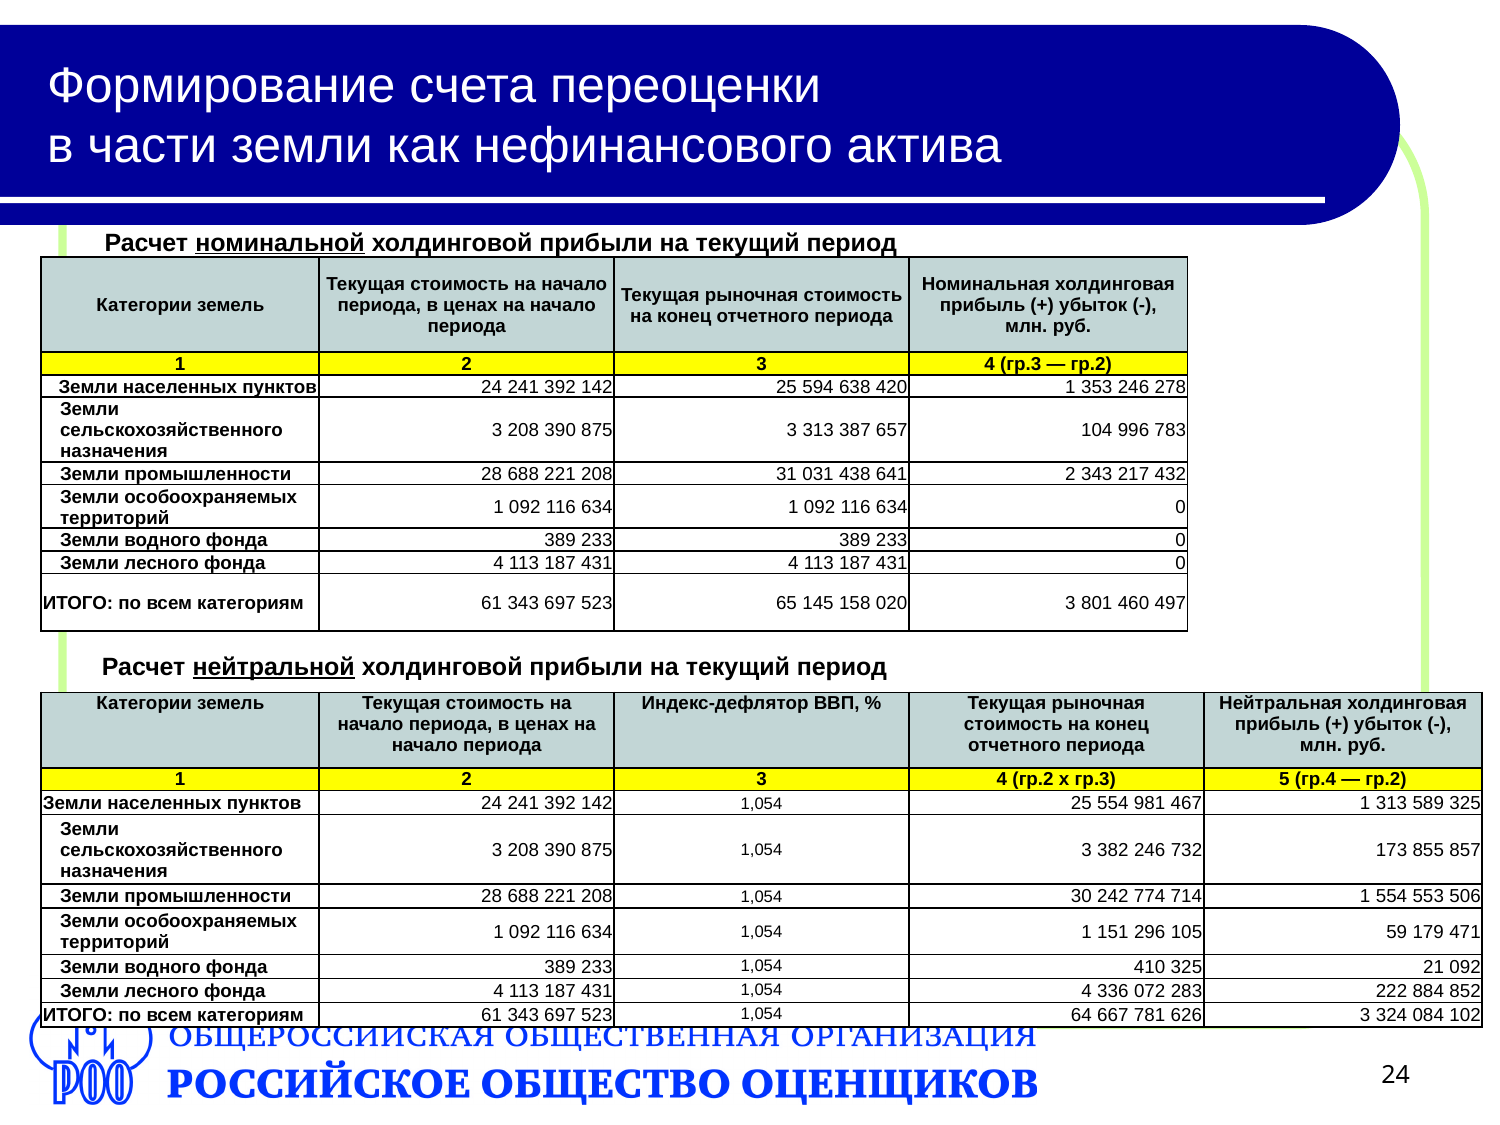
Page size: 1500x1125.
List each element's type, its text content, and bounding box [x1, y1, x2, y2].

text_box Расчет нейтральной холдинговой прибыли на текущий период [87, 643, 1112, 689]
table_cell 24 241 392 142 [320, 791, 613, 814]
table_header Текущая стоимость на начало периода, в ценах на начало периода [320, 693, 613, 767]
table_cell ИТОГО: по всем категориям [42, 574, 318, 630]
table_header Категории земель [42, 693, 318, 767]
table_cell 61 343 697 523 [320, 1003, 613, 1026]
table_cell 4 336 072 283 [910, 979, 1203, 1002]
table_cell 1,054 [615, 815, 908, 883]
table_cell 410 325 [910, 955, 1203, 978]
table_cell 65 145 158 020 [615, 574, 908, 630]
table_cell 4 113 187 431 [615, 552, 908, 573]
table_cell 64 667 781 626 [910, 1003, 1203, 1026]
table_cell 389 233 [320, 529, 613, 550]
table_cell 1,054 [615, 979, 908, 1002]
table_cell ИТОГО: по всем категориям [42, 1003, 318, 1026]
table_cell 1 [42, 353, 318, 374]
table_cell 389 233 [320, 955, 613, 978]
table_cell 4 113 187 431 [320, 979, 613, 1002]
table_cell 1 151 296 105 [910, 909, 1203, 954]
table_cell Земли особоохраняемых территорий [42, 485, 318, 527]
table_cell 24 241 392 142 [320, 376, 613, 396]
table_cell 0 [910, 552, 1187, 573]
table_header Текущая стоимость на начало периода, в ценах на начало периода [320, 264, 613, 351]
table_cell 4 (гр.2 х гр.3) [910, 769, 1203, 790]
table_cell 2 [320, 769, 613, 790]
table_cell 4 (гр.3 — гр.2) [910, 353, 1187, 374]
table_cell 1 353 246 278 [910, 376, 1187, 396]
table_cell 30 242 774 714 [910, 885, 1203, 907]
table_cell Земли водного фонда [42, 955, 318, 978]
table_cell 31 031 438 641 [615, 463, 908, 484]
table_cell Земли промышленности [42, 885, 318, 907]
title Формирование счета переоценки в части земли как нефинансового актива [32, 37, 1347, 188]
table_cell 21 092 [1205, 955, 1481, 978]
table_cell 389 233 [615, 529, 908, 550]
table_header Текущая рыночная стоимость на конец отчетного периода [615, 264, 908, 351]
table_header Текущая рыночная стоимость на конец отчетного периода [910, 693, 1203, 767]
table_cell 3 208 390 875 [320, 815, 613, 883]
table_cell 59 179 471 [1205, 909, 1481, 954]
table_cell 2 [320, 353, 613, 374]
picture [29, 964, 1037, 1105]
table_cell 1,054 [615, 955, 908, 978]
table_cell 4 113 187 431 [320, 552, 613, 573]
table_cell Земли сельскохозяйственного назначения [42, 398, 318, 461]
table_cell 1 313 589 325 [1205, 791, 1481, 814]
table_cell 0 [910, 485, 1187, 527]
table_cell 3 382 246 732 [910, 815, 1203, 883]
table_header Индекс-дефлятор ВВП, % [615, 693, 908, 767]
table_cell Земли сельскохозяйственного назначения [42, 815, 318, 883]
table_cell 1 092 116 634 [615, 485, 908, 527]
table_cell 1,054 [615, 1003, 908, 1026]
table_cell 3 324 084 102 [1205, 1003, 1481, 1026]
table_cell Земли промышленности [42, 463, 318, 484]
table_cell 1,054 [615, 909, 908, 954]
table_header Номинальная холдинговая прибыль (+) убыток (-), млн. руб. [910, 258, 1187, 351]
table_header Категории земель [42, 258, 318, 351]
table_cell Земли лесного фонда [42, 552, 318, 573]
table_cell 25 594 638 420 [615, 376, 908, 396]
table_cell 3 [615, 769, 908, 790]
table_cell 222 884 852 [1205, 979, 1481, 1002]
table_cell 1 [42, 769, 318, 790]
table_cell 25 554 981 467 [910, 791, 1203, 814]
table_cell 3 [615, 353, 908, 374]
text_box Расчет номинальной холдинговой прибыли на текущий период [89, 218, 1115, 264]
table_cell 28 688 221 208 [320, 885, 613, 907]
table_cell 1 092 116 634 [320, 909, 613, 954]
table_cell 1,054 [615, 885, 908, 907]
table_cell 0 [910, 529, 1187, 550]
table_header Нейтральная холдинговая прибыль (+) убыток (-), млн. руб. [1205, 693, 1481, 767]
table_cell 5 (гр.4 — гр.2) [1205, 769, 1481, 790]
table_cell Земли лесного фонда [42, 979, 318, 1002]
table_cell Земли водного фонда [42, 529, 318, 550]
table_cell 2 343 217 432 [910, 463, 1187, 484]
table_cell Земли особоохраняемых территорий [42, 909, 318, 954]
table_cell Земли населенных пунктов [42, 376, 318, 396]
table_cell 1 554 553 506 [1205, 885, 1481, 907]
table_cell 3 801 460 497 [910, 574, 1187, 630]
table_cell 61 343 697 523 [320, 574, 613, 630]
table_cell 173 855 857 [1205, 815, 1481, 883]
table_cell 1,054 [615, 791, 908, 814]
table_cell 104 996 783 [910, 398, 1187, 461]
table_cell 3 313 387 657 [615, 398, 908, 461]
table_cell Земли населенных пунктов [42, 791, 318, 814]
table_cell 28 688 221 208 [320, 463, 613, 484]
table_cell 1 092 116 634 [320, 485, 613, 527]
table_cell 3 208 390 875 [320, 398, 613, 461]
slide_number 24 [1074, 1025, 1425, 1100]
